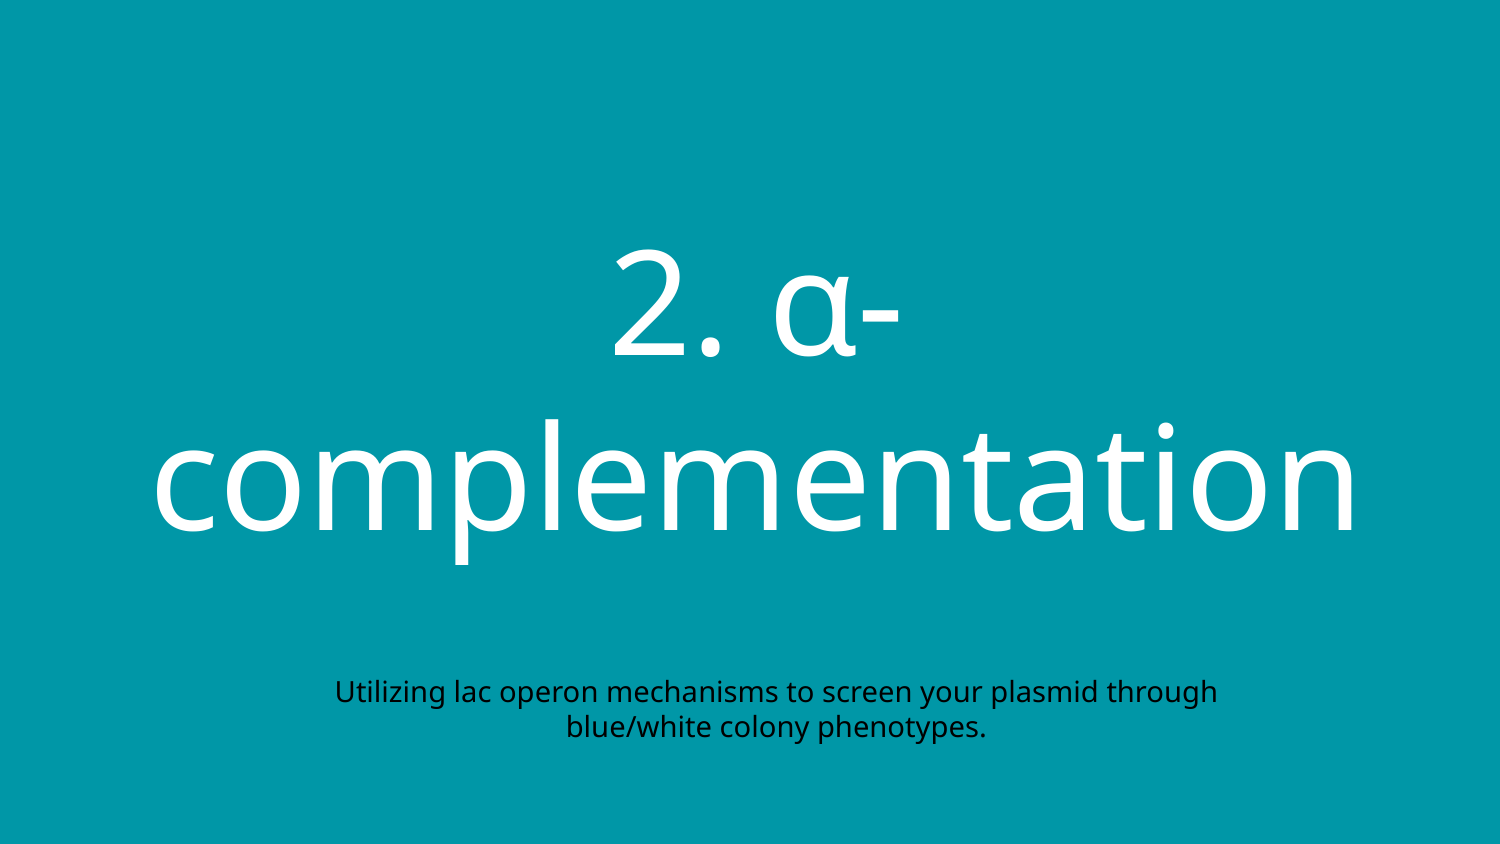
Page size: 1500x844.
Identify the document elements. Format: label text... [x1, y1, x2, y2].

text_box Utilizing lac operon mechanisms to screen your plasmid through blue/white colony phenotypes. [285, 658, 1268, 773]
text_box 2. α-complementation [13, 248, 1500, 520]
